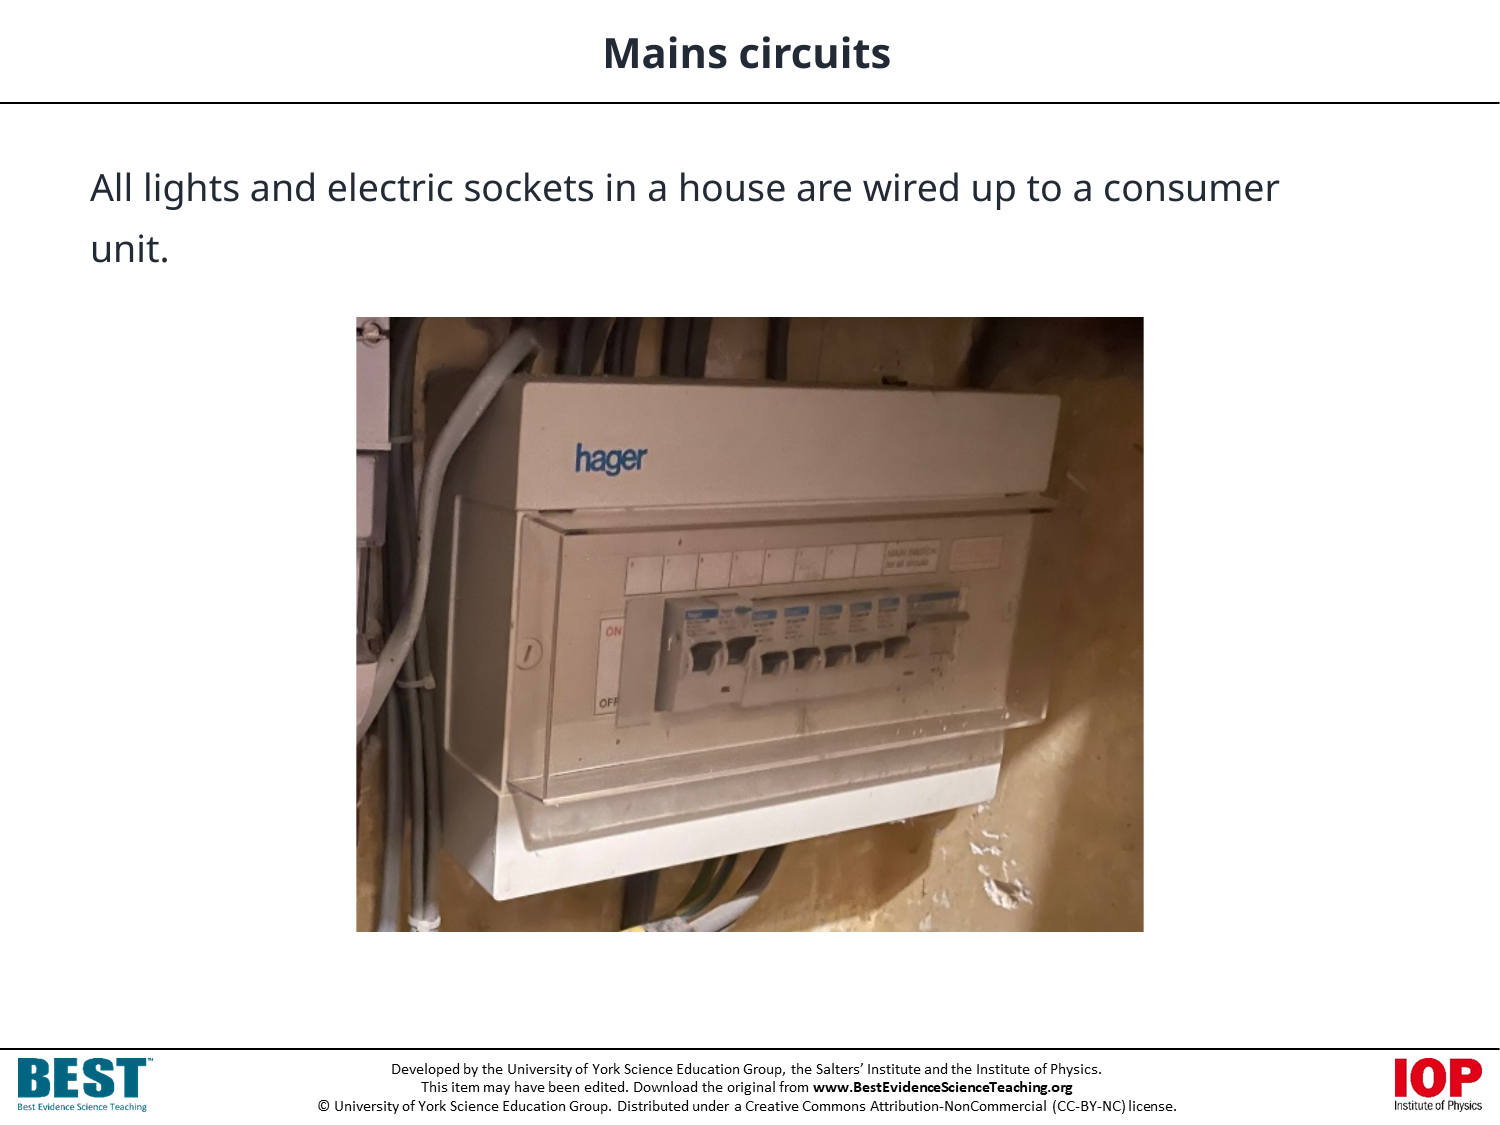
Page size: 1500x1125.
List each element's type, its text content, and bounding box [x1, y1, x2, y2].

picture [0, 102, 1500, 1125]
text_box Mains circuits [23, 4, 1471, 99]
